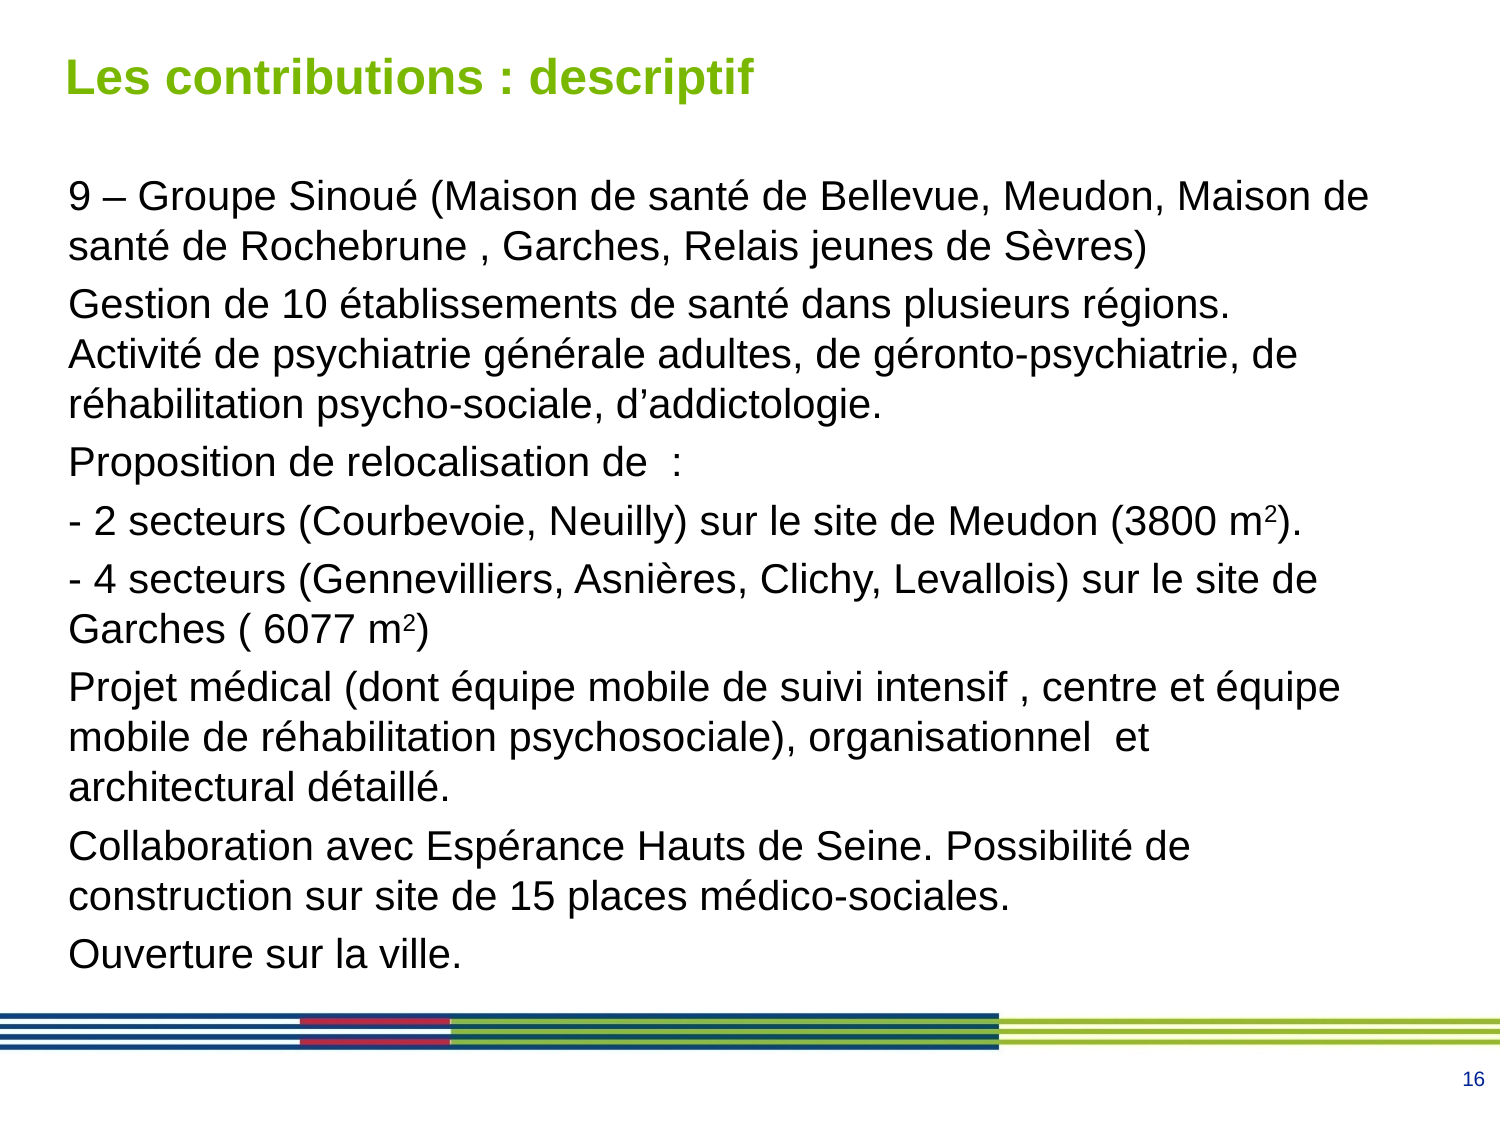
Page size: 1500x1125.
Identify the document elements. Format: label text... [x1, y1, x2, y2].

list 9 – Groupe Sinoué (Maison de santé de Bellevue, Meudon, Maison de santé de Rochebrune , Garches, Relais jeunes de Sèvres) Gestion de 10 établissements de santé dans plusieurs régions. Activité de psychiatrie générale adultes, de géronto-psychiatrie, de réhabilitation psycho-sociale, d’addictologie. Proposition de relocalisation de : - 2 secteurs (Courbevoie, Neuilly) sur le site de Meudon (3800 m2). - 4 secteurs (Gennevilliers, Asnières, Clichy, Levallois) sur le site de Garches ( 6077 m2) Projet médical (dont équipe mobile de suivi intensif , centre et équipe mobile de réhabilitation psychosociale), organisationnel et architectural détaillé. Collaboration avec Espérance Hauts de Seine. Possibilité de construction sur site de 15 places médico-sociales. Ouverture sur la ville. [53, 160, 1388, 988]
title Les contributions : descriptif [50, 36, 1388, 173]
picture [0, 999, 1500, 1063]
